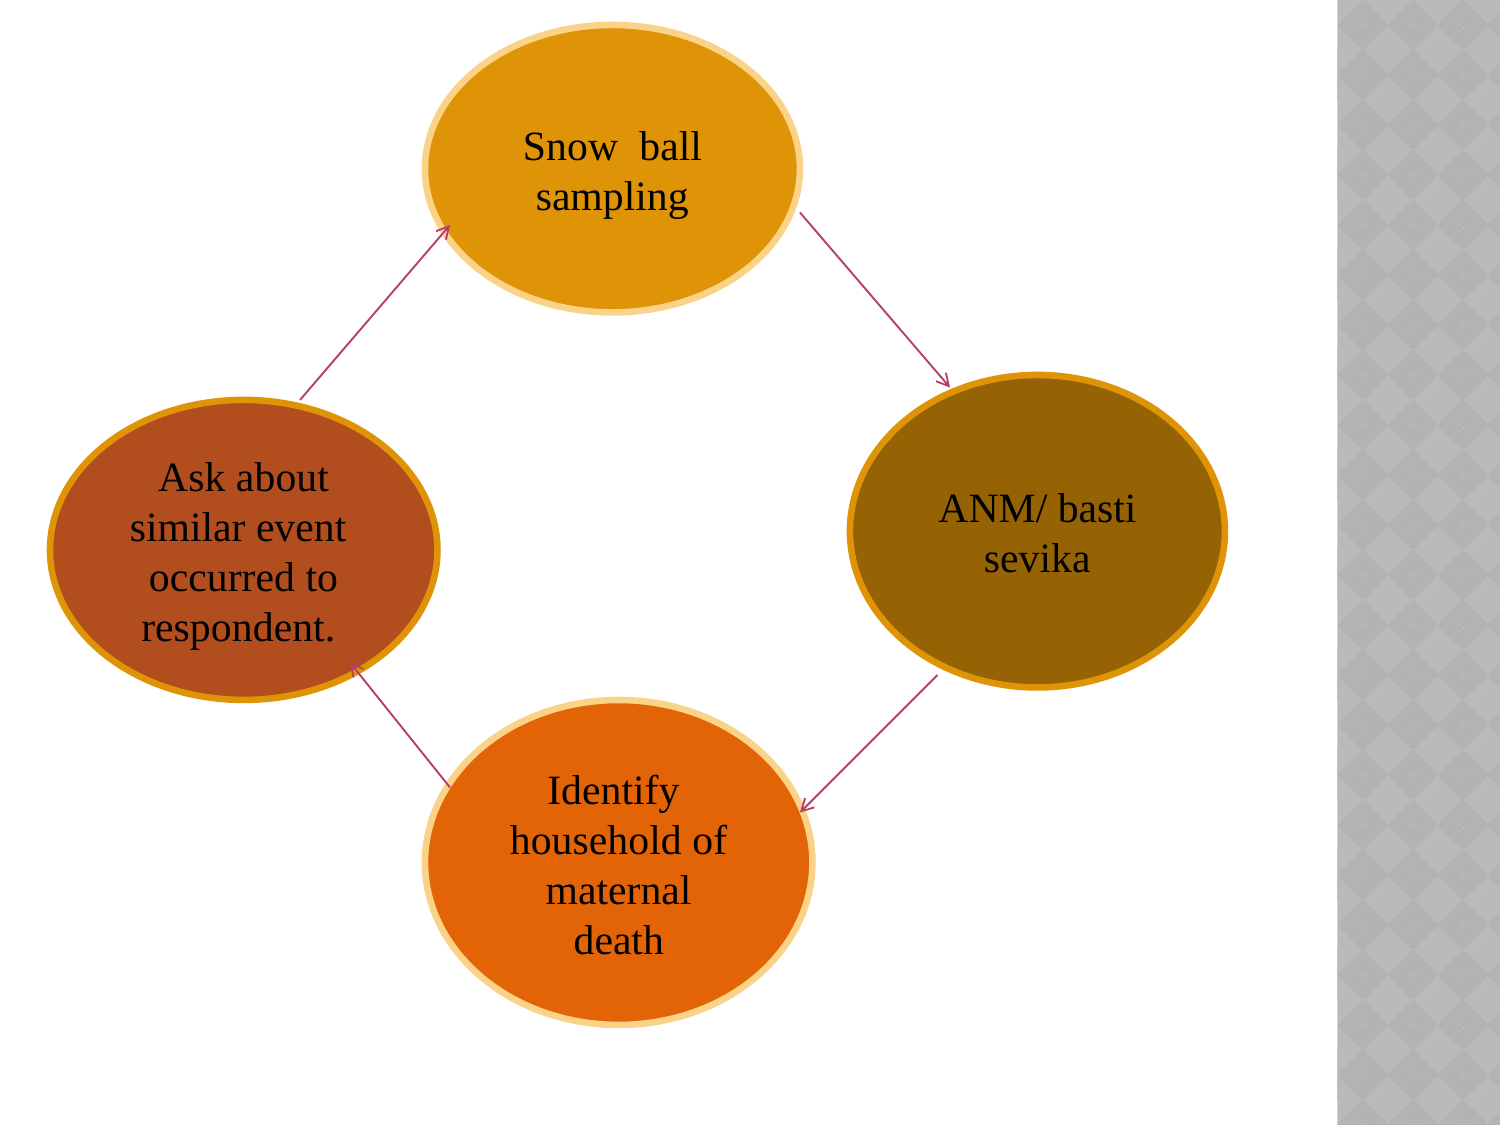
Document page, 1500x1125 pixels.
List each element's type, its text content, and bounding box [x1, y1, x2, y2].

text_box Identify household of maternal death [421, 696, 816, 1029]
text_box Snow ball sampling [421, 21, 804, 316]
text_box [787, 224, 963, 376]
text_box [799, 674, 938, 813]
text_box Ask about similar event occurred to respondent. [46, 396, 441, 704]
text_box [337, 674, 463, 776]
text_box ANM/ basti sevika [846, 371, 1229, 691]
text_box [287, 237, 463, 388]
